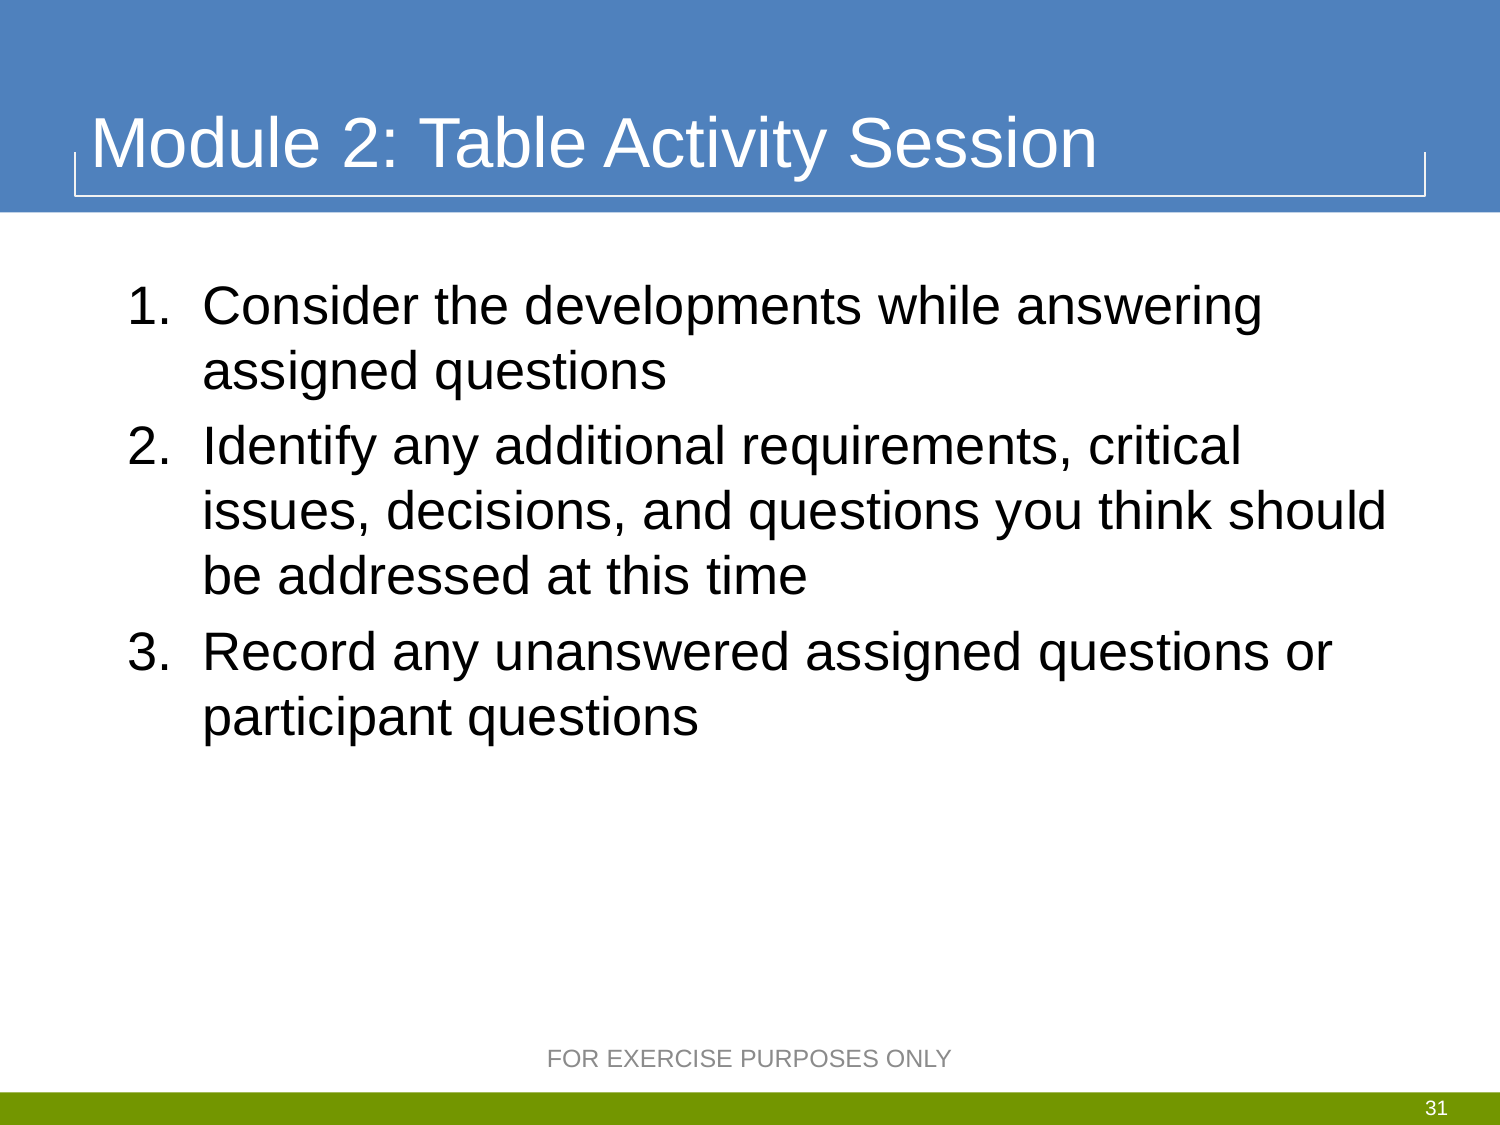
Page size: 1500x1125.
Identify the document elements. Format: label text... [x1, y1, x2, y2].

title Module 2: Table Activity Session [74, 44, 1426, 233]
footer FOR EXERCISE PURPOSES ONLY [512, 1042, 988, 1103]
list Consider the developments while answering assigned questions Identify any additional requirements, critical issues, decisions, and questions you think should be addressed at this time Record any unanswered assigned questions or participant questions [74, 262, 1426, 1006]
